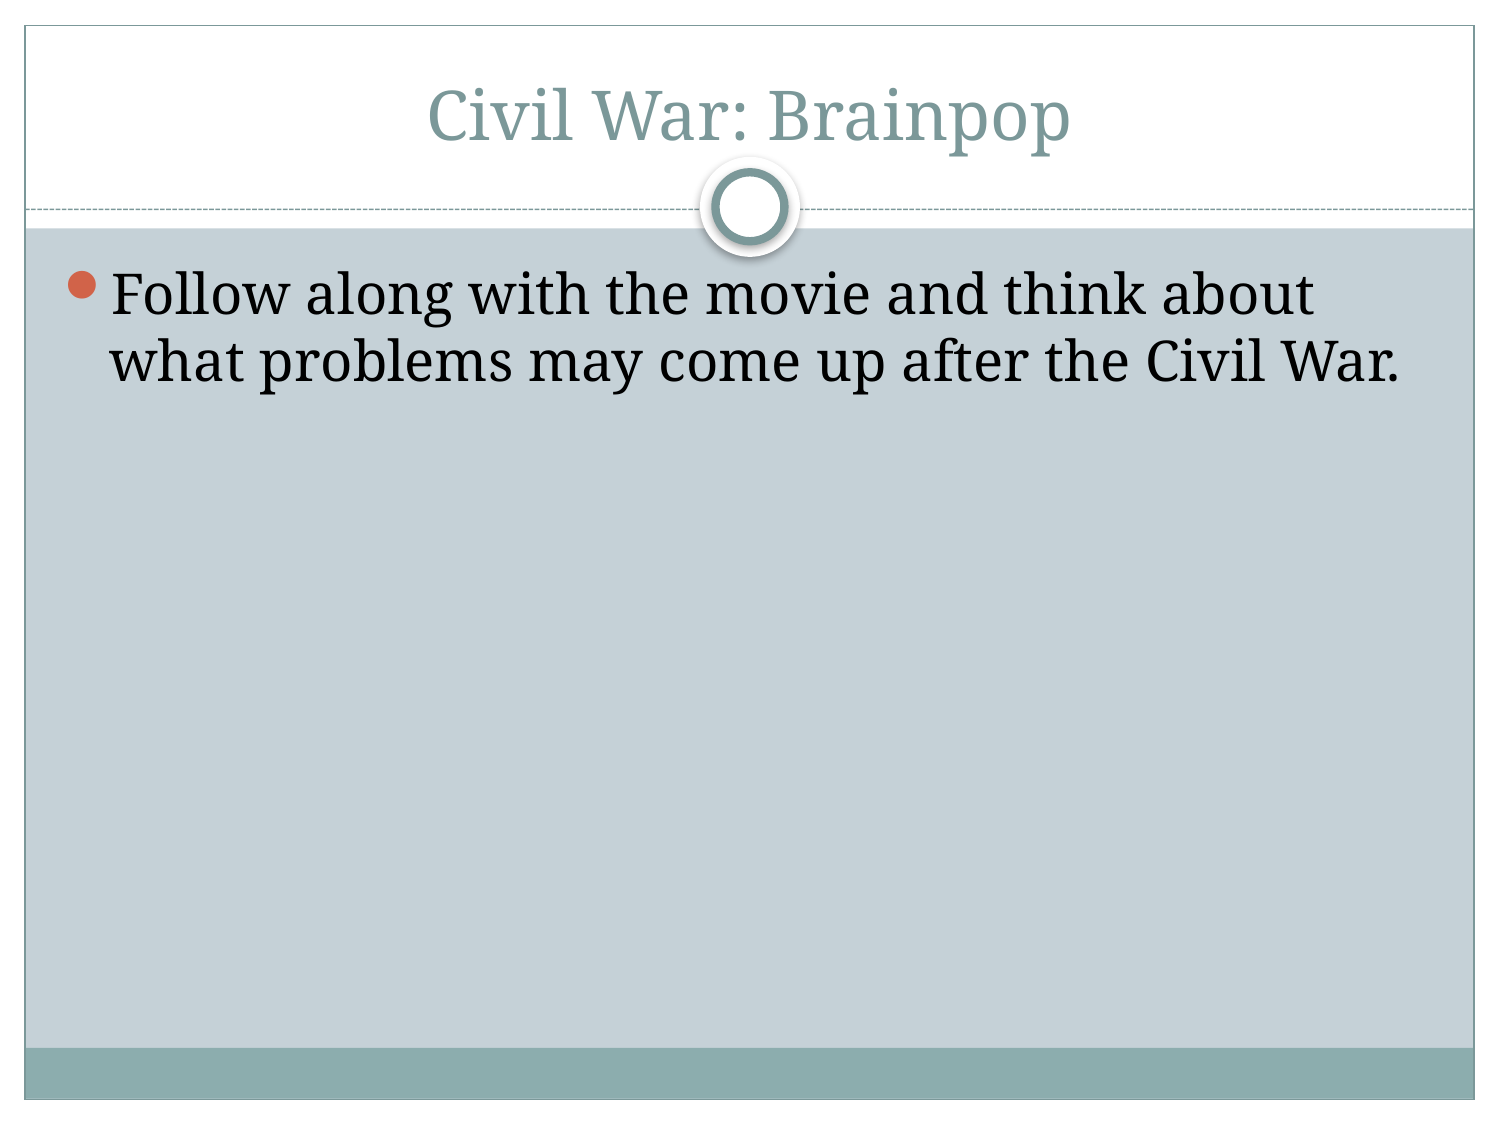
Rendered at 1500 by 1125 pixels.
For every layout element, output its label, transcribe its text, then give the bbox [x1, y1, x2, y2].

title Civil War: Brainpop [50, 37, 1450, 162]
list Follow along with the movie and think about what problems may come up after the Civil War. [49, 250, 1445, 1001]
